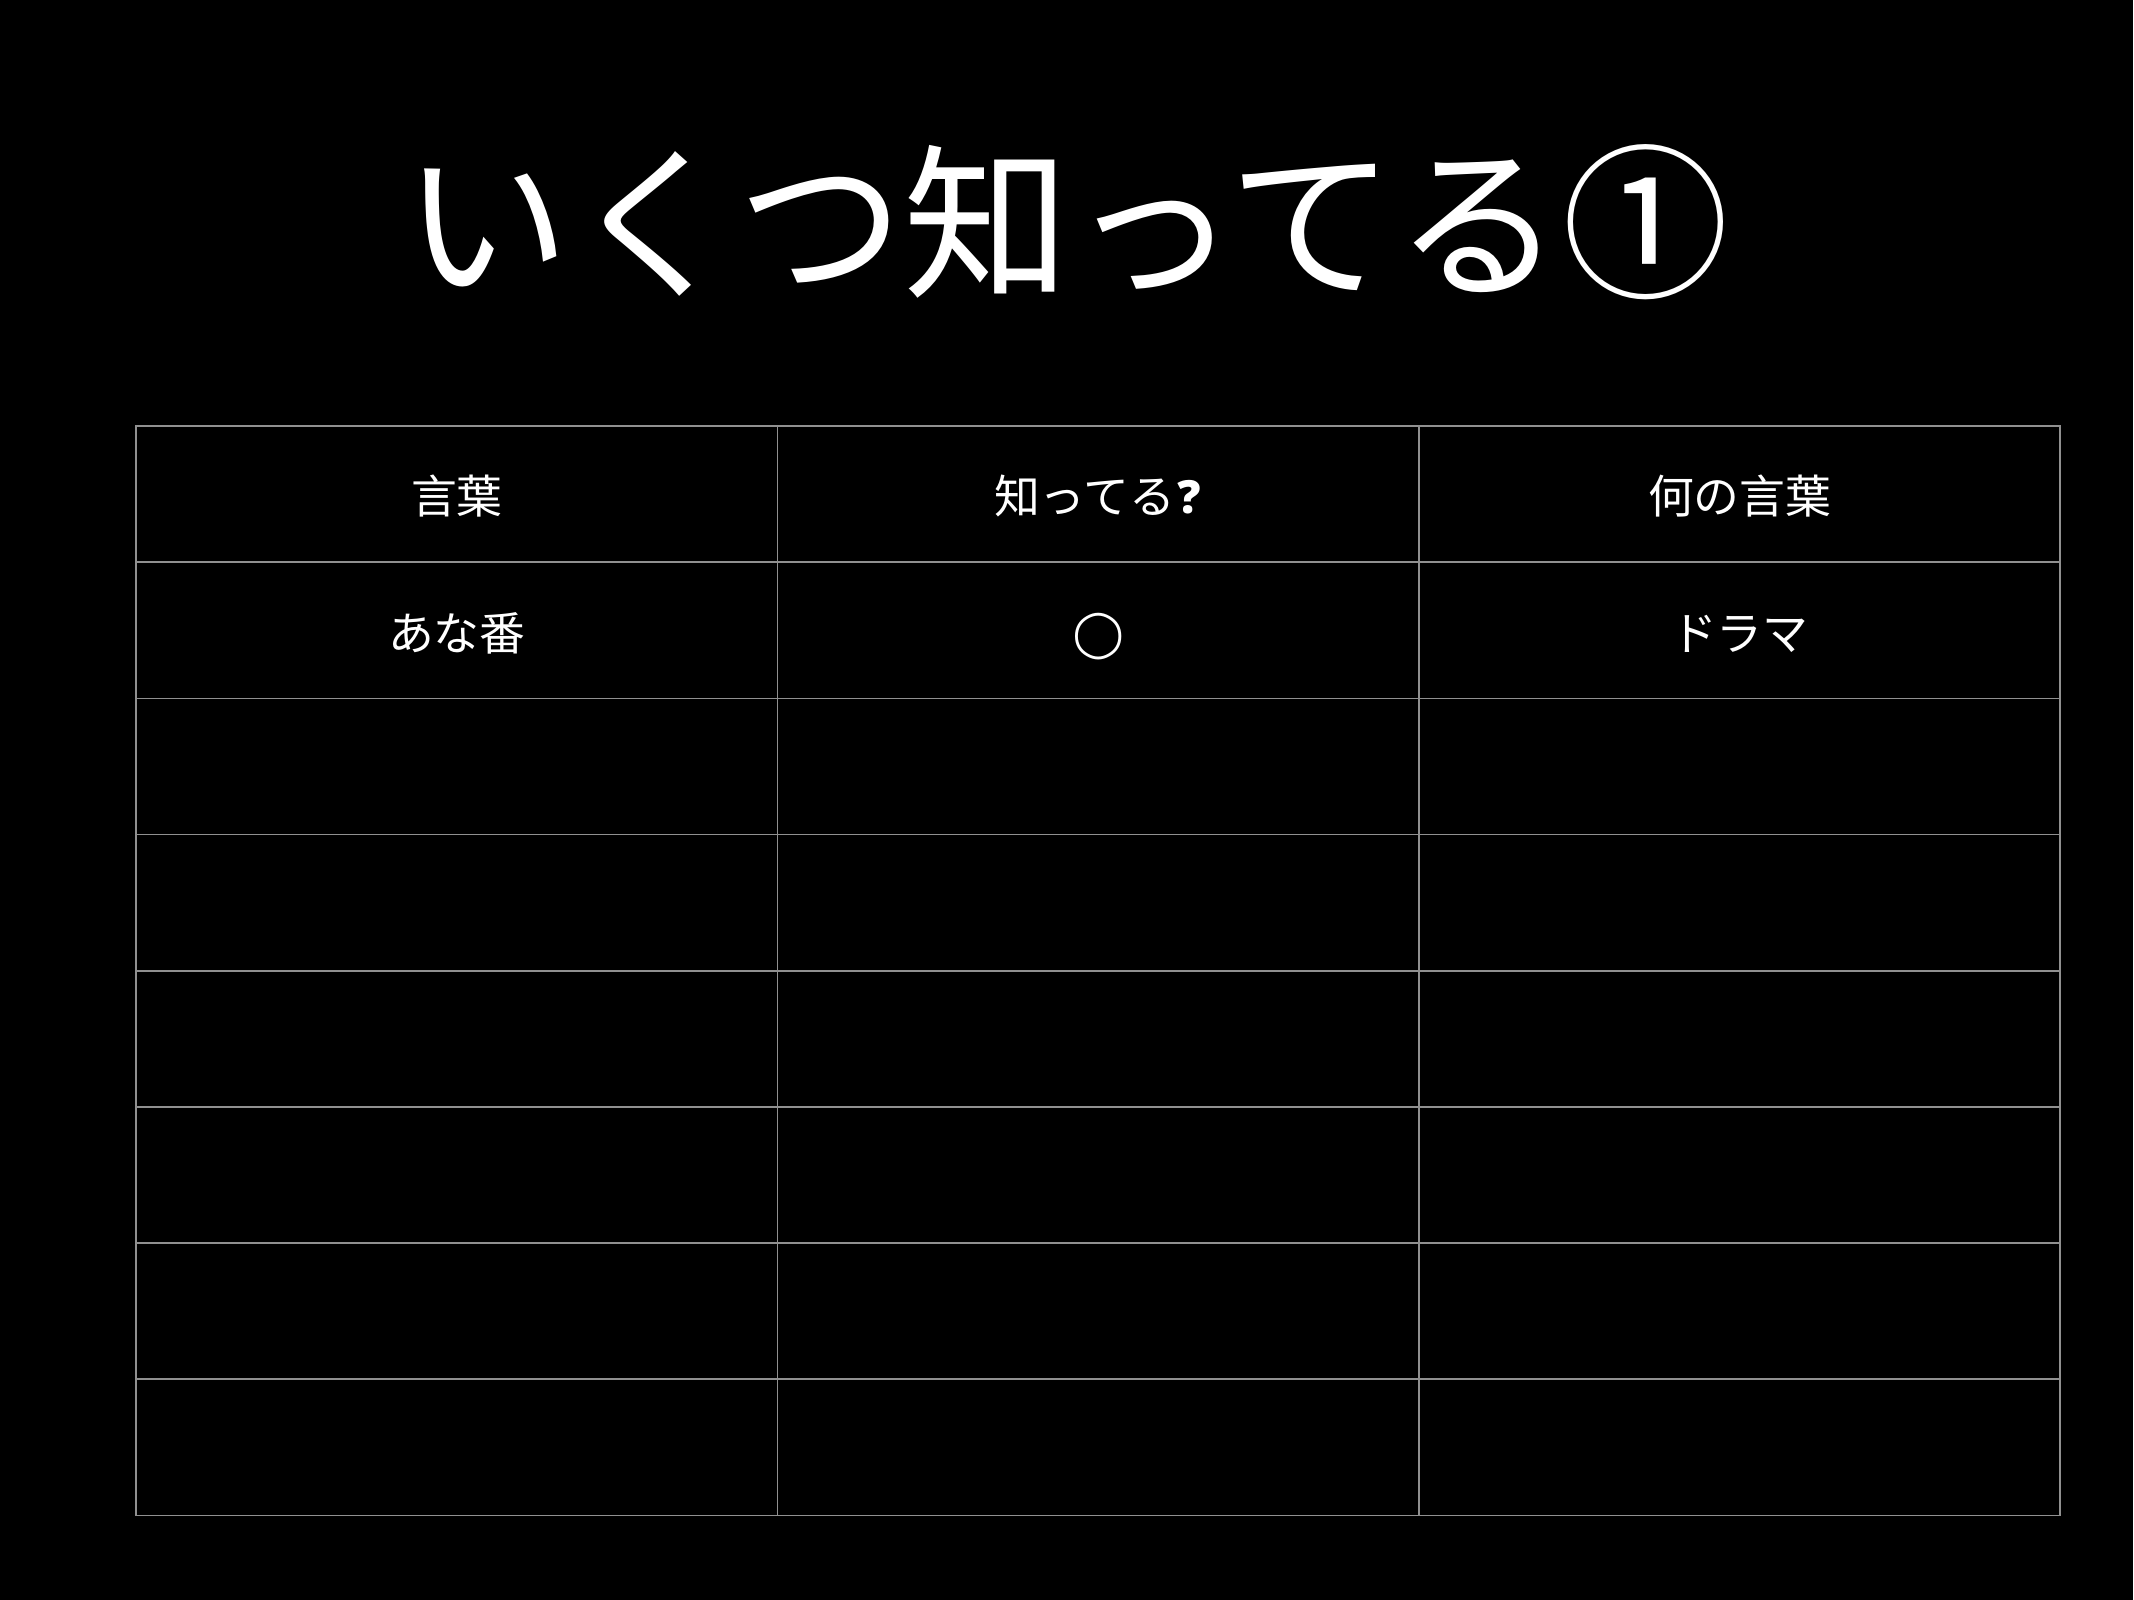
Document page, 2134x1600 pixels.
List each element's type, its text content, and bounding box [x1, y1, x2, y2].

table_cell [1420, 1108, 2059, 1242]
table_cell [1420, 835, 2059, 970]
table_cell あな番 [137, 563, 777, 698]
table_cell [137, 1244, 777, 1378]
table_cell [137, 1108, 777, 1242]
table_header 何の言葉 [1420, 427, 2059, 561]
table_cell [778, 699, 1418, 834]
table_cell ドラマ [1420, 563, 2059, 698]
table_cell [1420, 699, 2059, 834]
table_cell [1420, 972, 2059, 1106]
title いくつ知ってる① [155, 41, 1978, 397]
table_cell [778, 1108, 1418, 1242]
table_cell [778, 835, 1418, 970]
table_cell [137, 972, 777, 1106]
table_cell ◯ [778, 563, 1418, 698]
table_cell [778, 1244, 1418, 1378]
table_cell [778, 1380, 1418, 1515]
table_cell [778, 972, 1418, 1106]
table_cell [1420, 1380, 2059, 1515]
table_header 言葉 [137, 427, 777, 561]
table_header 知ってる❓ [778, 427, 1418, 561]
table_cell [137, 835, 777, 970]
table_cell [137, 699, 777, 834]
table_cell [1420, 1244, 2059, 1378]
table_cell [137, 1380, 777, 1515]
